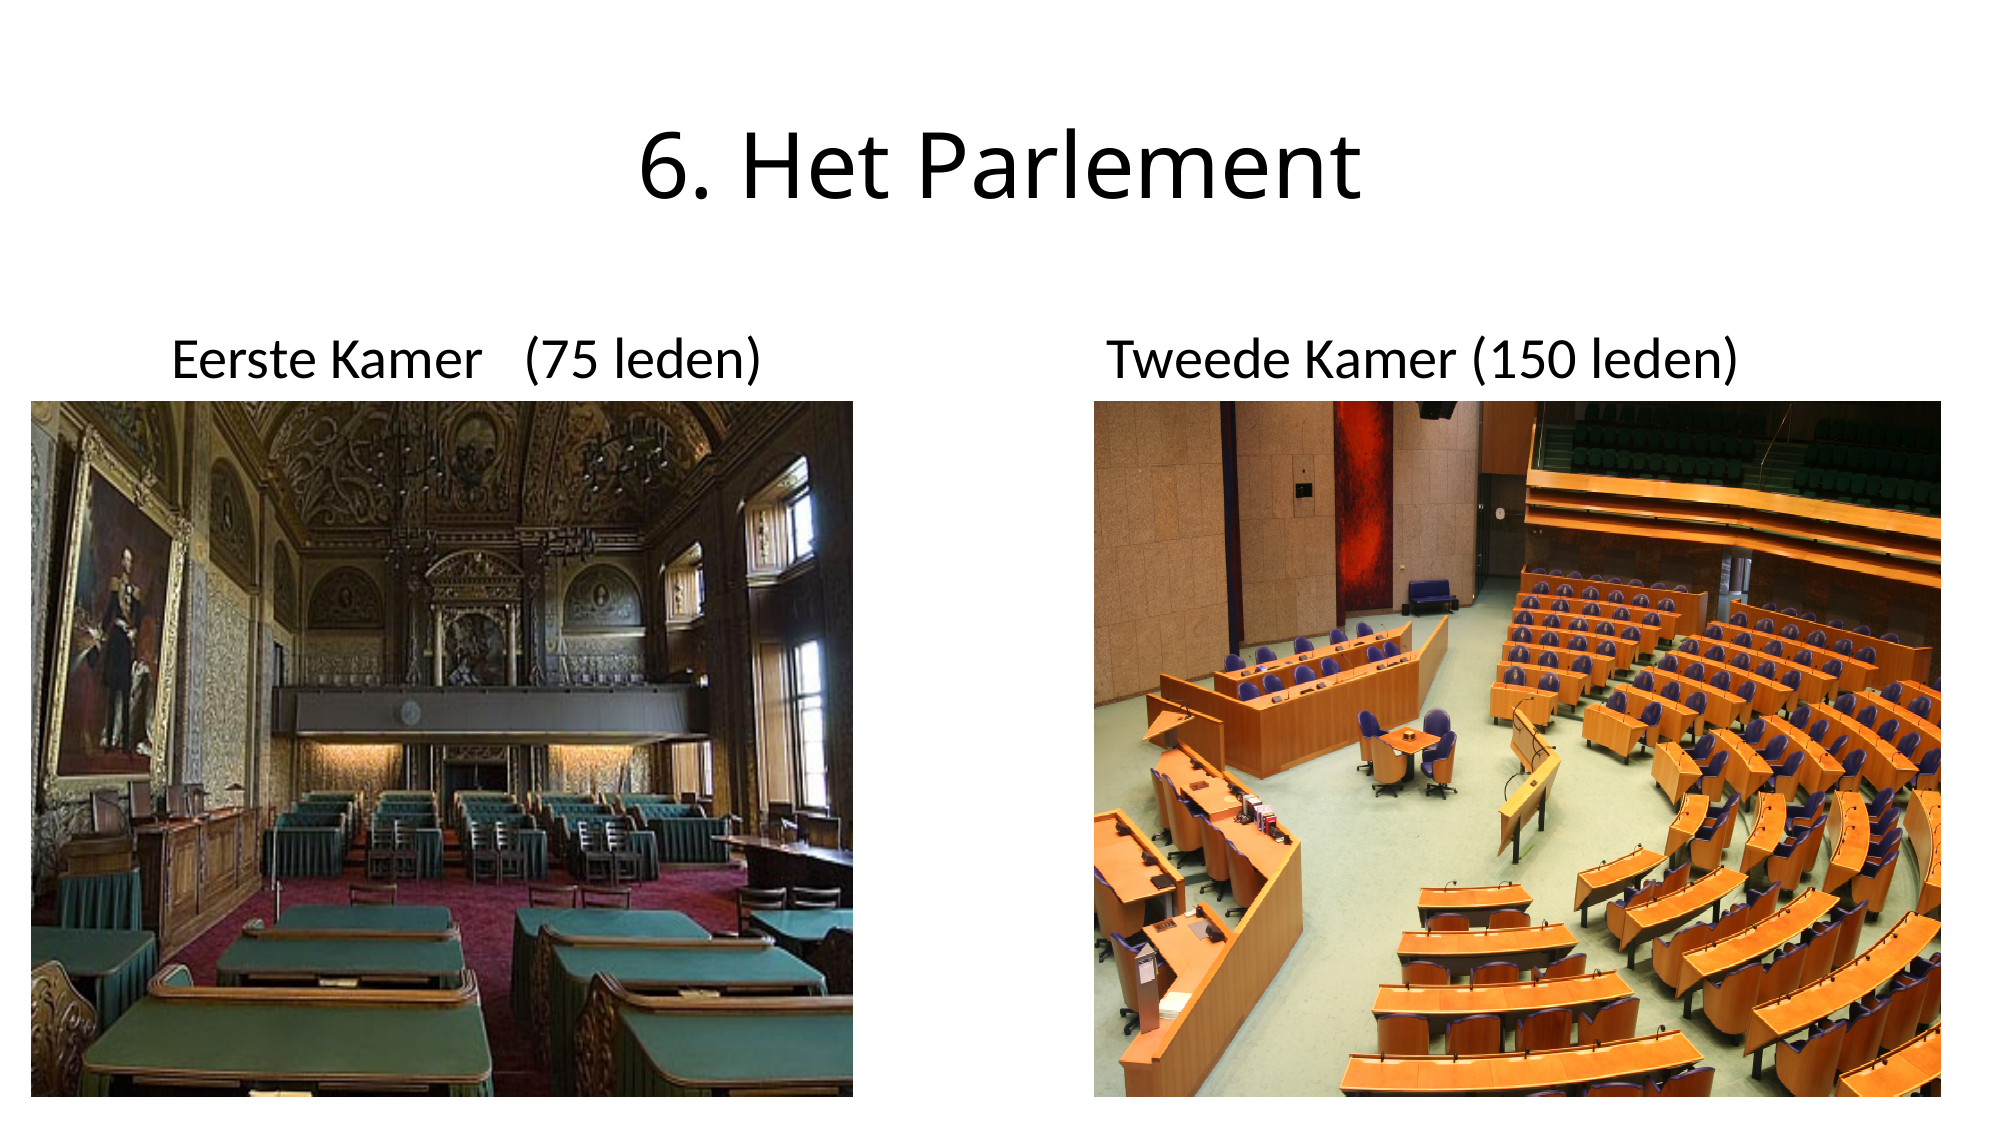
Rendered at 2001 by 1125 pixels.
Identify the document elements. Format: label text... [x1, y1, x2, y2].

title 6. Het Parlement [137, 59, 1863, 278]
picture [30, 401, 853, 1097]
picture [1094, 401, 1941, 1097]
list Eerste Kamer (75 leden) Tweede Kamer (150 leden) [137, 299, 1863, 1014]
